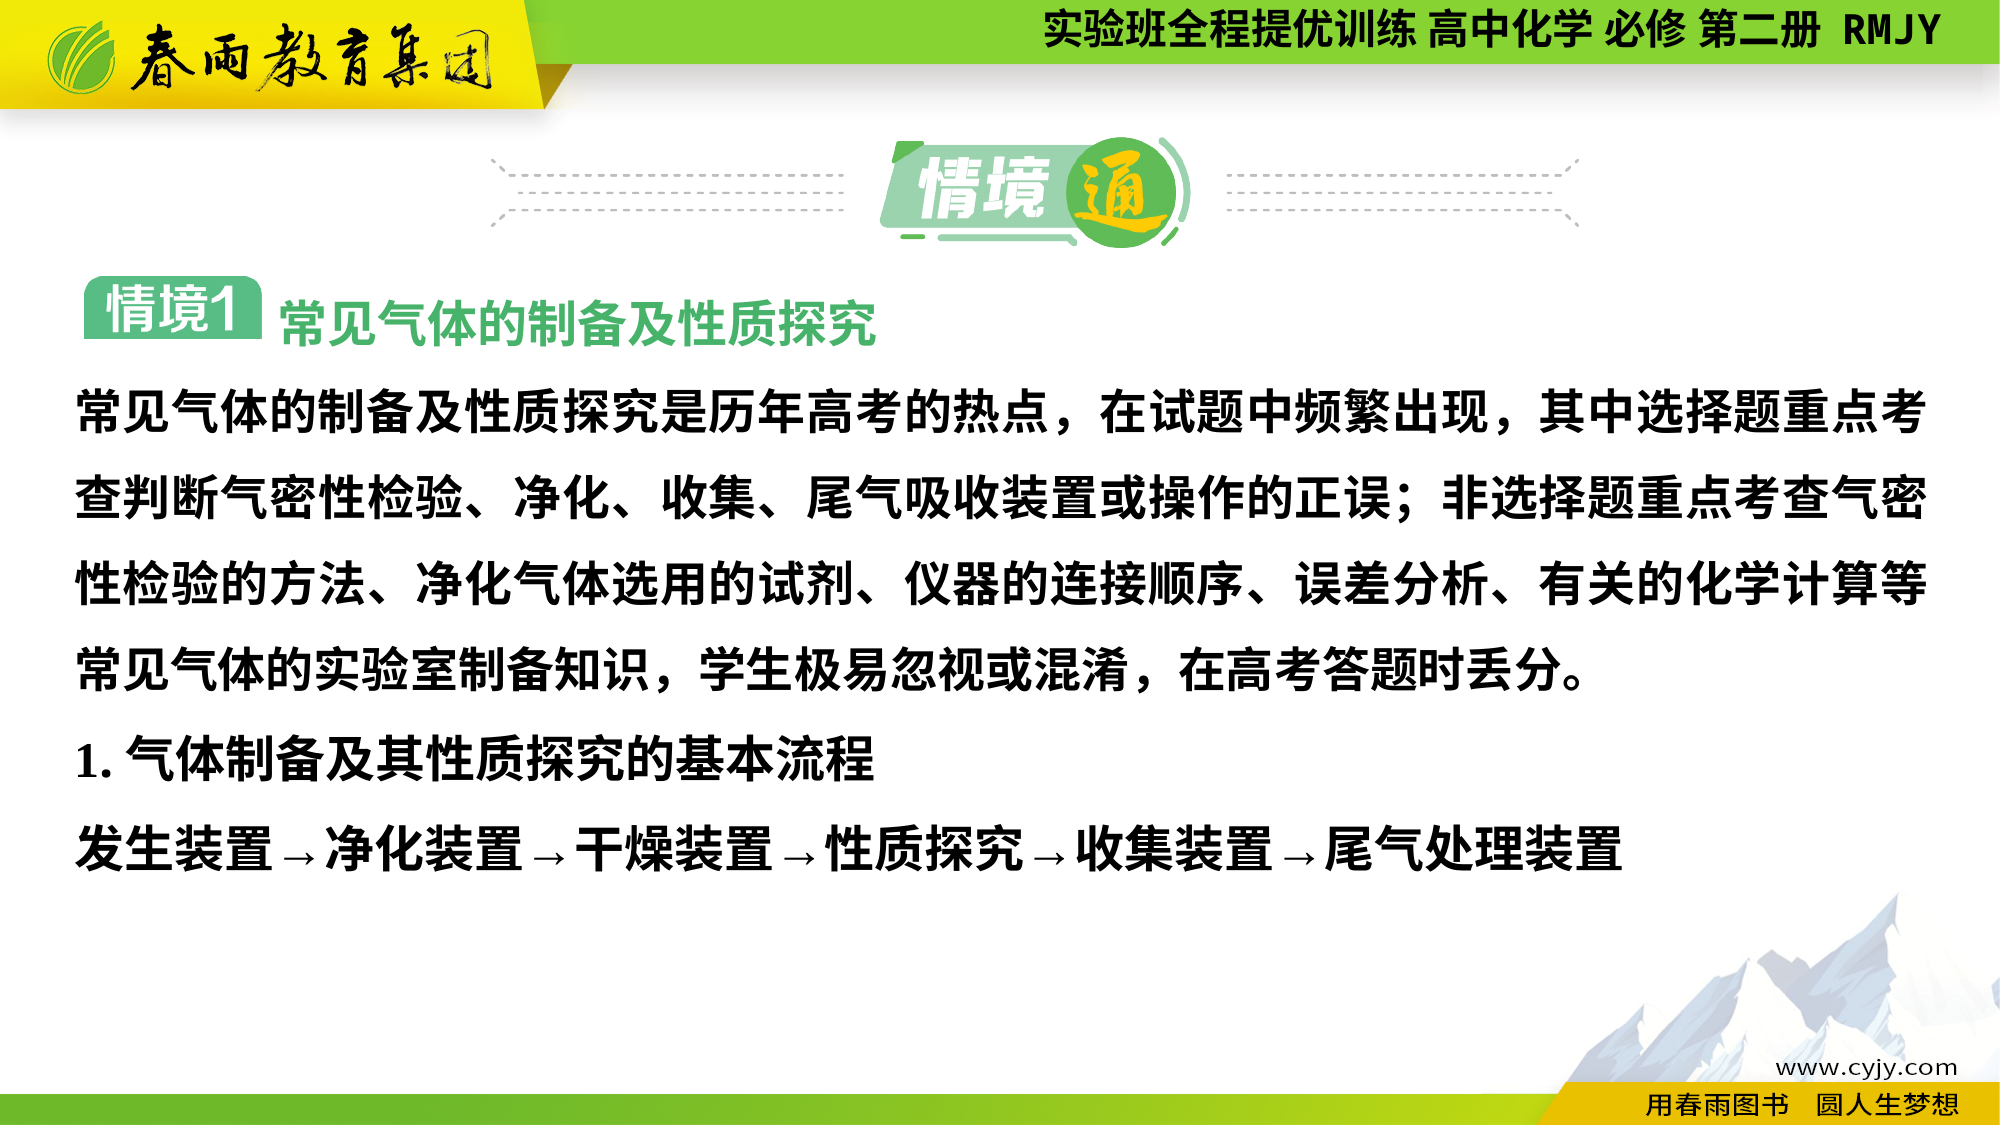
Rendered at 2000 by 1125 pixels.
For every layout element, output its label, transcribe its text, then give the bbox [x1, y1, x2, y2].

picture [0, 0, 2000, 1125]
list 常见气体的制备及性质探究 常见气体的制备及性质探究是历年高考的热点，在试题中频繁出现，其中选择题重点考查判断气密性检验、净化、收集、尾气吸收装置或操作的正误；非选择题重点考查气密性检验的方法、净化气体选用的试剂、仪器的连接顺序、误差分析、有关的化学计算等常见气体的实验室制备知识，学生极易忽视或混淆，在高考答题时丢分。 1.气体制备及其性质探究的基本流程 发生装置→净化装置→干燥装置→性质探究→收集装置→尾气处理装置 [59, 255, 1944, 880]
